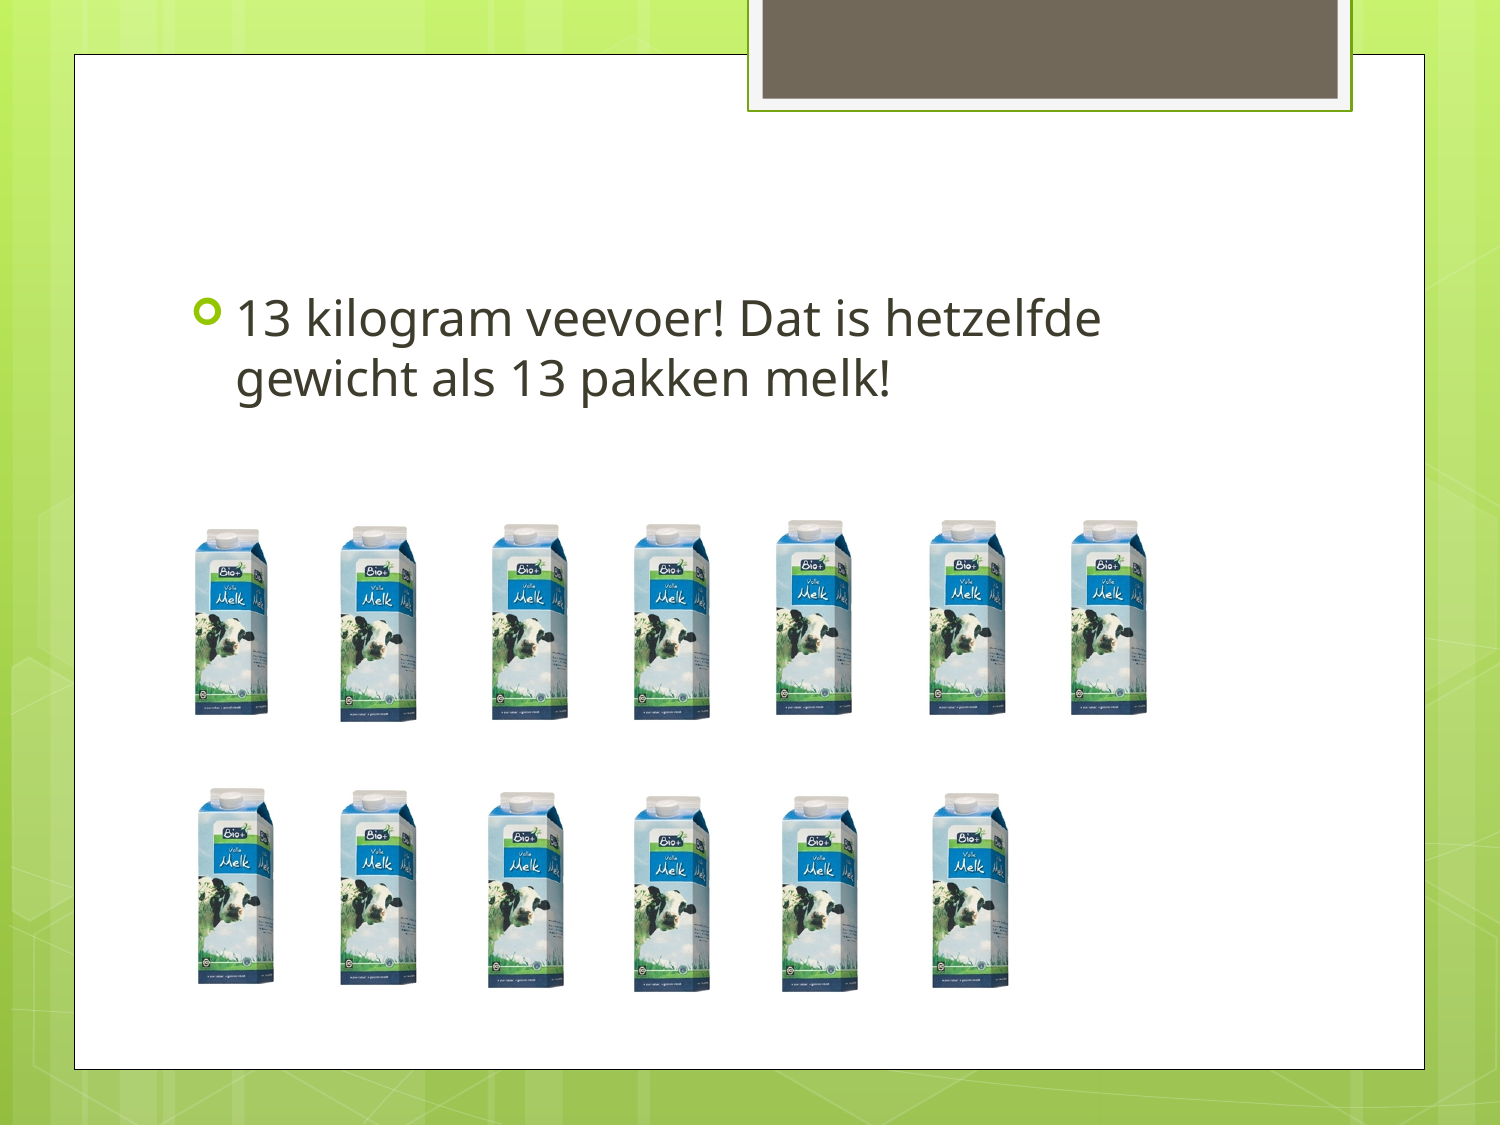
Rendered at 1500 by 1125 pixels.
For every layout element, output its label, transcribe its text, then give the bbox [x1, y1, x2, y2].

picture [136, 518, 1208, 723]
list 13 kilogram veevoer! Dat is hetzelfde gewicht als 13 pakken melk! [164, 278, 1277, 855]
picture [136, 786, 1070, 993]
